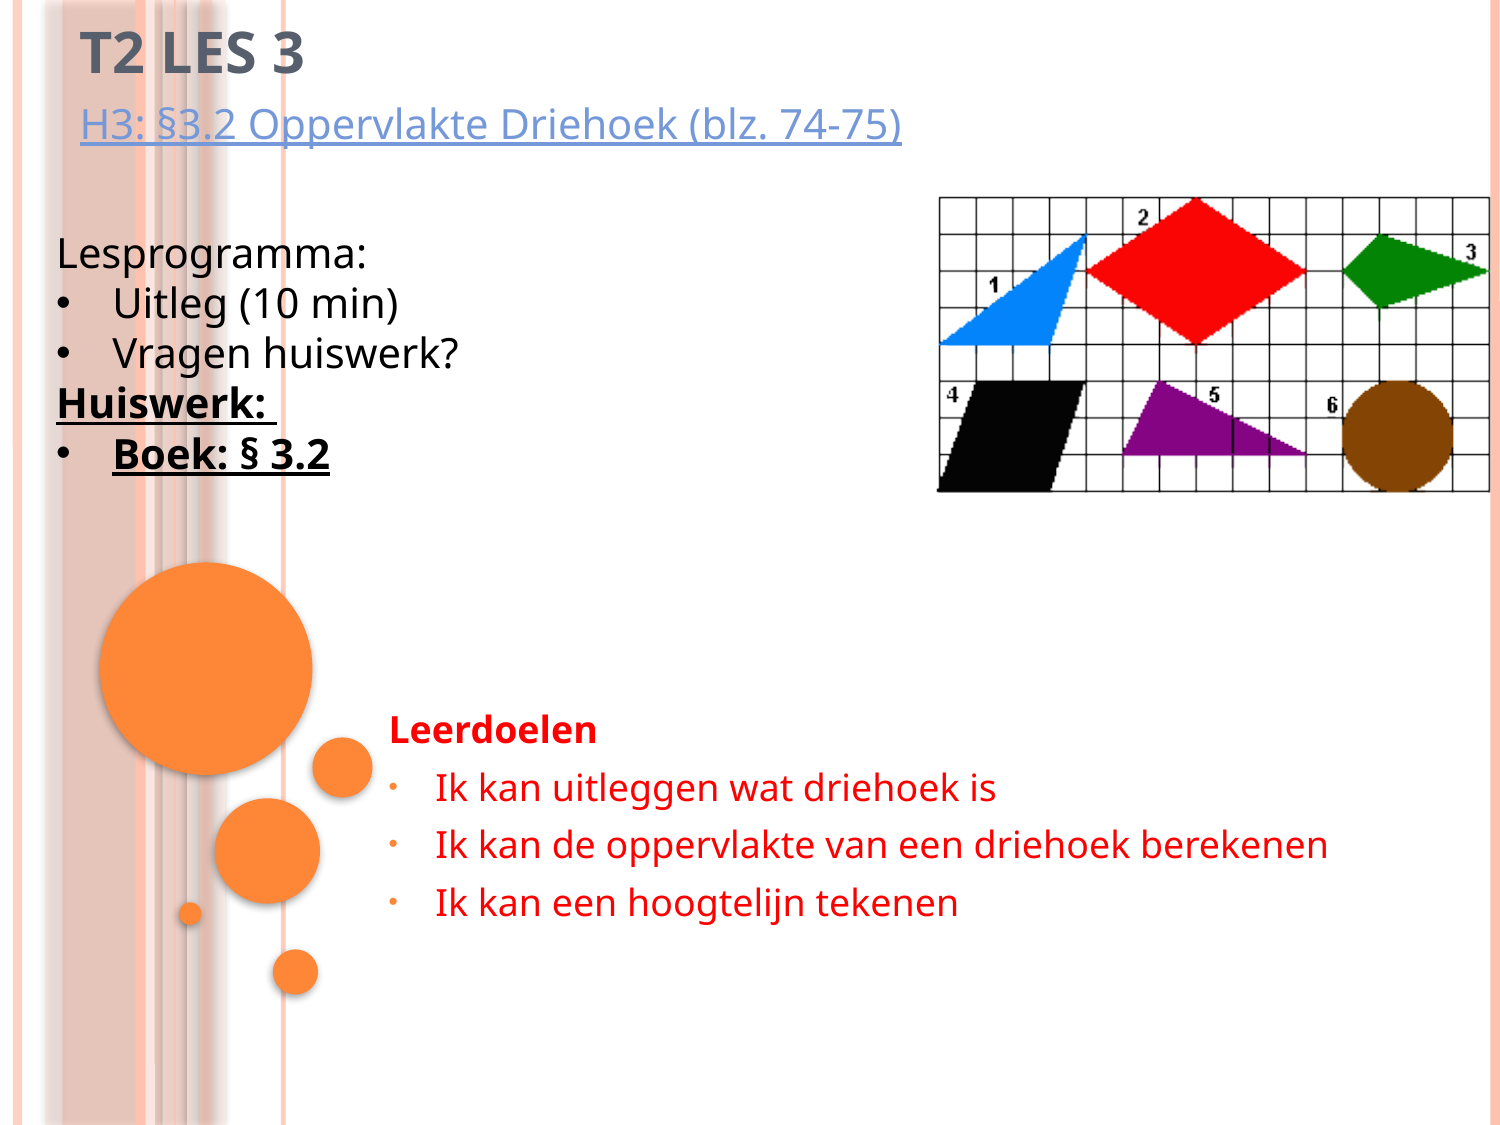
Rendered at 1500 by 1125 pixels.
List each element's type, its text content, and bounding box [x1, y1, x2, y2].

picture [933, 191, 1500, 500]
text_box H3: §3.2 Oppervlakte Driehoek (blz. 74-75) [64, 90, 1483, 155]
text_box Lesprogramma: Uitleg (10 min) Vragen huiswerk? Huiswerk: Boek: § 3.2 [41, 219, 1353, 585]
subtitle Leerdoelen Ik kan uitleggen wat driehoek is Ik kan de oppervlakte van een driehoek berekenen Ik kan een hoogtelijn tekenen [373, 698, 1387, 983]
title T2 les 3 [64, 155, 1078, 161]
title T2 les 3 [64, 7, 1078, 90]
